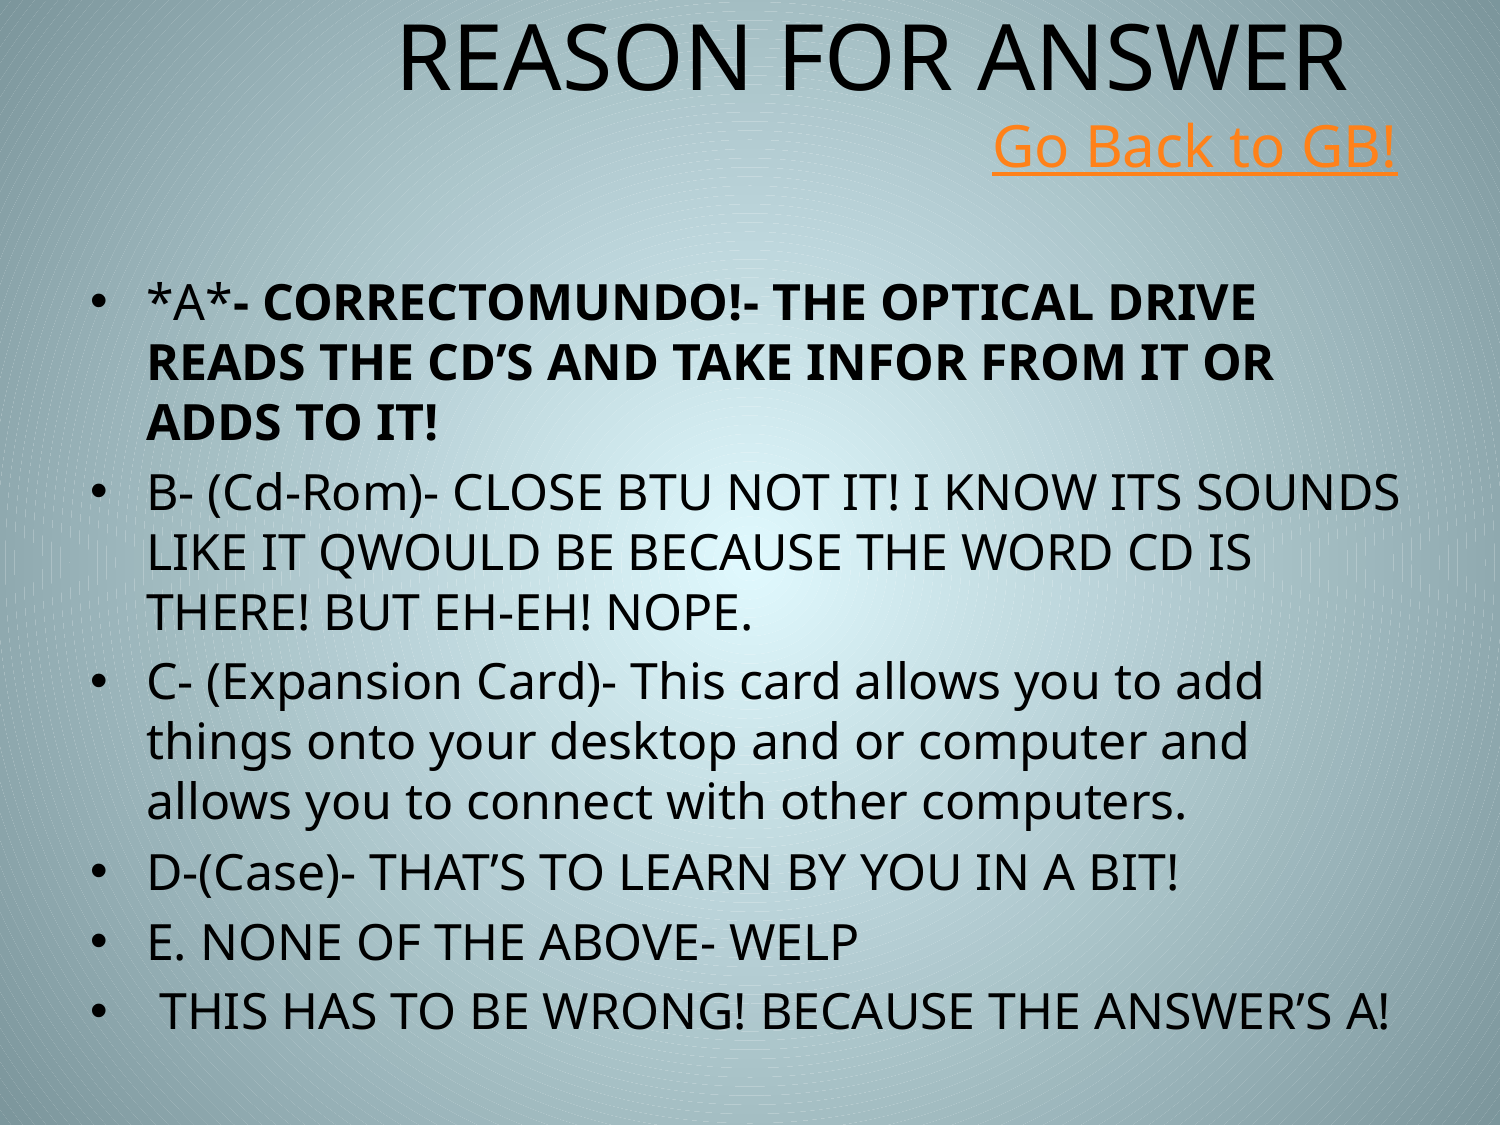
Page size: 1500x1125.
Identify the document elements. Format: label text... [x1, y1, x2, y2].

list *A*- CORRECTOMUNDO!- THE OPTICAL DRIVE READS THE CD’S AND TAKE INFOR FROM IT OR ADDS TO IT! B- (Cd-Rom)- CLOSE BTU NOT IT! I KNOW ITS SOUNDS LIKE IT QWOULD BE BECAUSE THE WORD CD IS THERE! BUT EH-EH! NOPE. C- (Expansion Card)- This card allows you to add things onto your desktop and or computer and allows you to connect with other computers. D-(Case)- THAT’S TO LEARN BY YOU IN A BIT! E. NONE OF THE ABOVE- WELP THIS HAS TO BE WRONG! BECAUSE THE ANSWER’S A! [75, 262, 1425, 1125]
title REASON FOR ANSWER Go Back to GB! [62, 0, 1413, 188]
